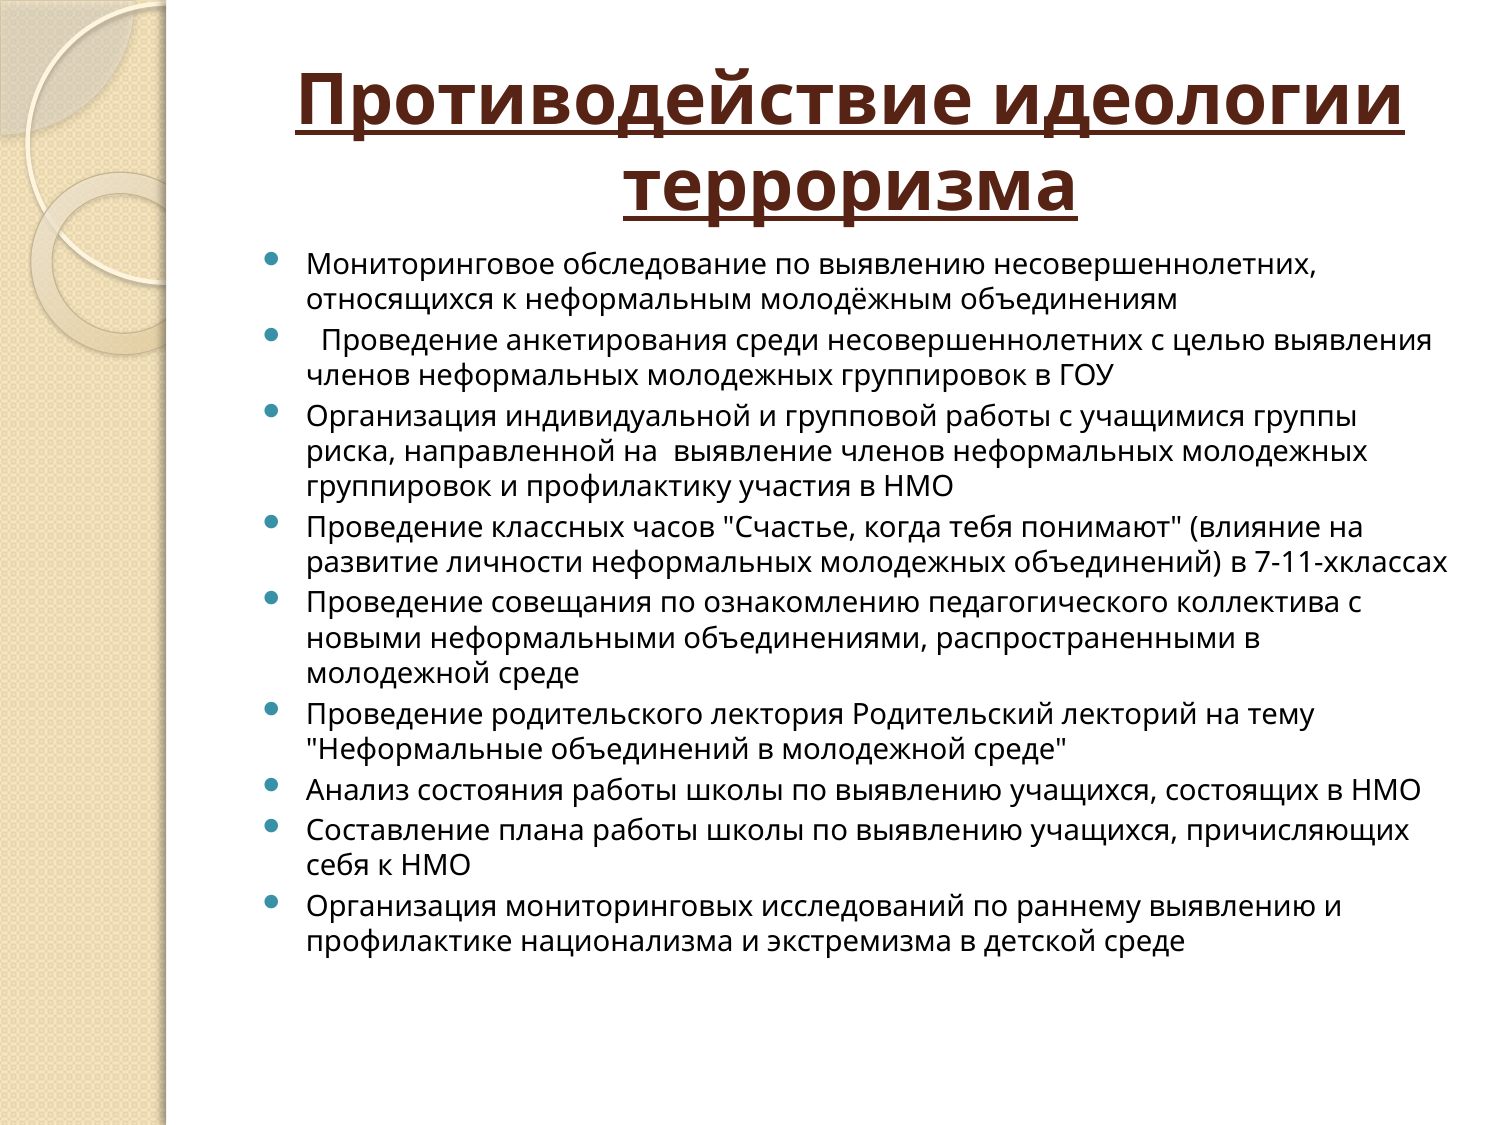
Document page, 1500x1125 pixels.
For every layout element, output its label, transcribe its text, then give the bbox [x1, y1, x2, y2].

list Мониторинговое обследование по выявлению несовершеннолетних, относящихся к неформальным молодёжным объединениям Проведение анкетирования среди несовершеннолетних с целью выявления членов неформальных молодежных группировок в ГОУ Организация индивидуальной и групповой работы с учащимися группы риска, направленной на выявление членов неформальных молодежных группировок и профилактику участия в НМО Проведение классных часов "Счастье, когда тебя понимают" (влияние на развитие личности неформальных молодежных объединений) в 7-11-хклассах Проведение совещания по ознакомлению педагогического коллектива с новыми неформальными объединениями, распространенными в молодежной среде Проведение родительского лектория Родительский лекторий на тему "Неформальные объединений в молодежной среде" Анализ состояния работы школы по выявлению учащихся, состоящих в НМО Составление плана работы школы по выявлению учащихся, причисляющих себя к НМО Организация мониторинговых исследований по раннему выявлению и профилактике национализма и экстремизма в детской среде [235, 237, 1466, 1025]
title Противодействие идеологии терроризма [235, 45, 1466, 233]
